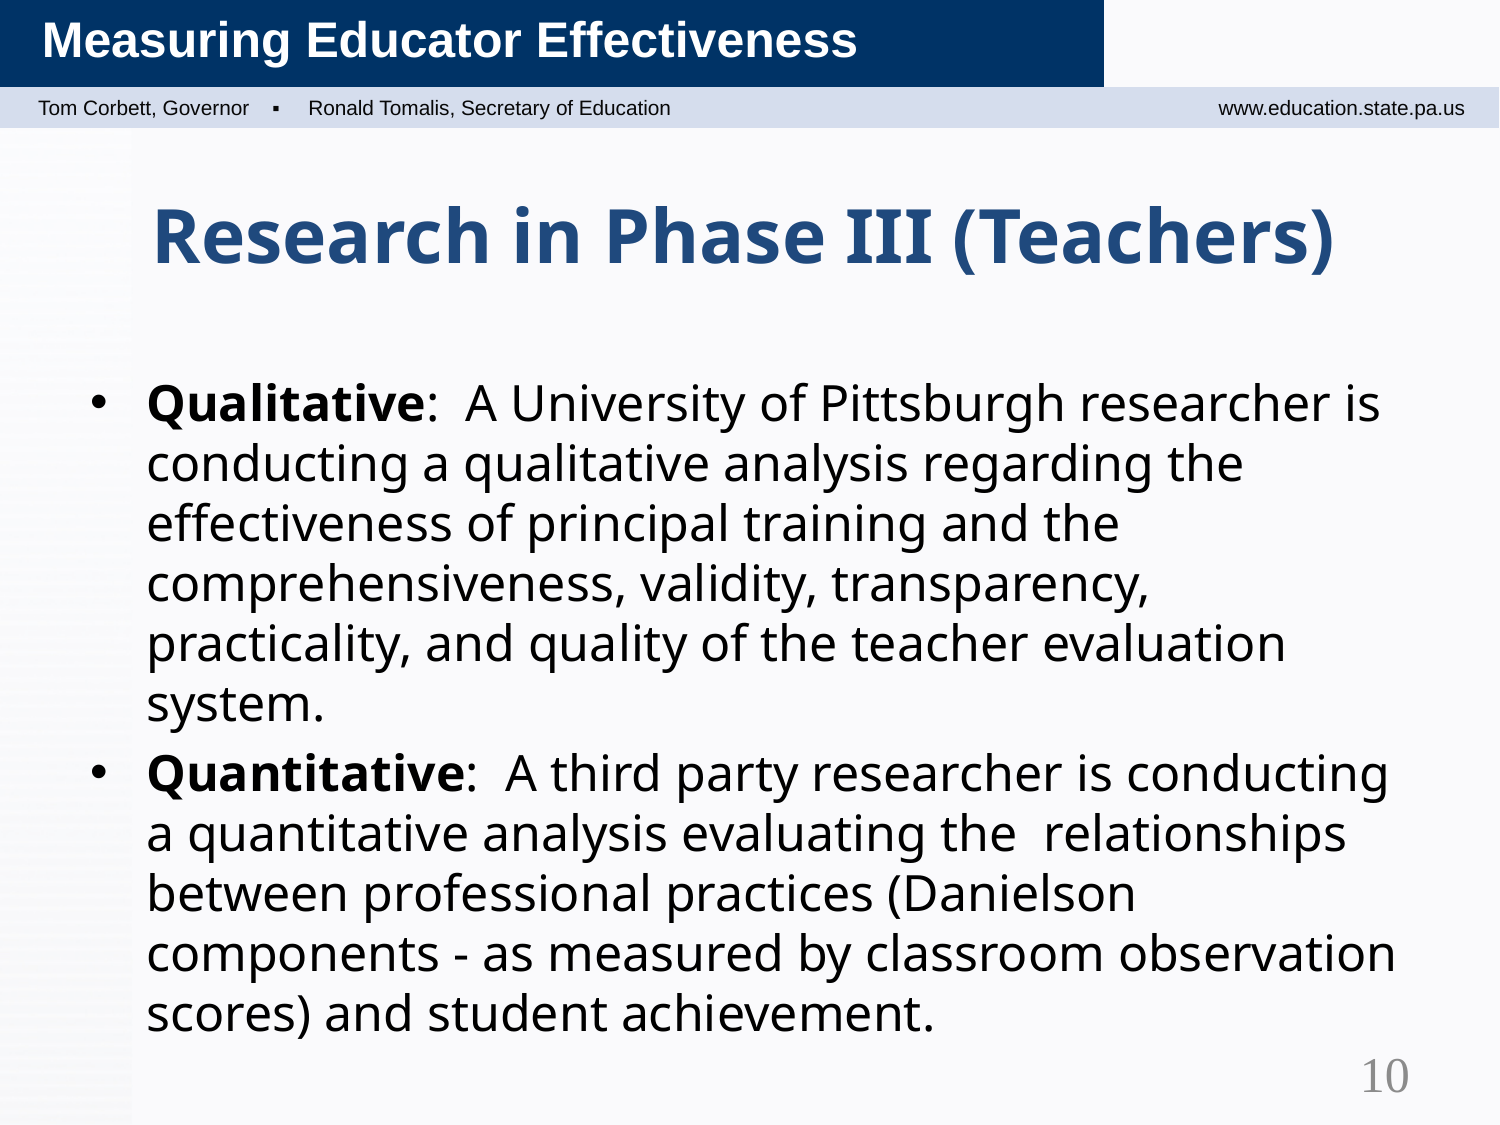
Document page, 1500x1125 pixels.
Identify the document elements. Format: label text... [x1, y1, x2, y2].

slide_number 10 [1074, 1042, 1425, 1103]
title Research in Phase III (Teachers) [60, 170, 1427, 297]
picture [0, 0, 1500, 1125]
list Qualitative: A University of Pittsburgh researcher is conducting a qualitative analysis regarding the effectiveness of principal training and the comprehensiveness, validity, transparency, practicality, and quality of the teacher evaluation system. Quantitative: A third party researcher is conducting a quantitative analysis evaluating the relationships between professional practices (Danielson components - as measured by classroom observation scores) and student achievement. [75, 364, 1425, 1056]
